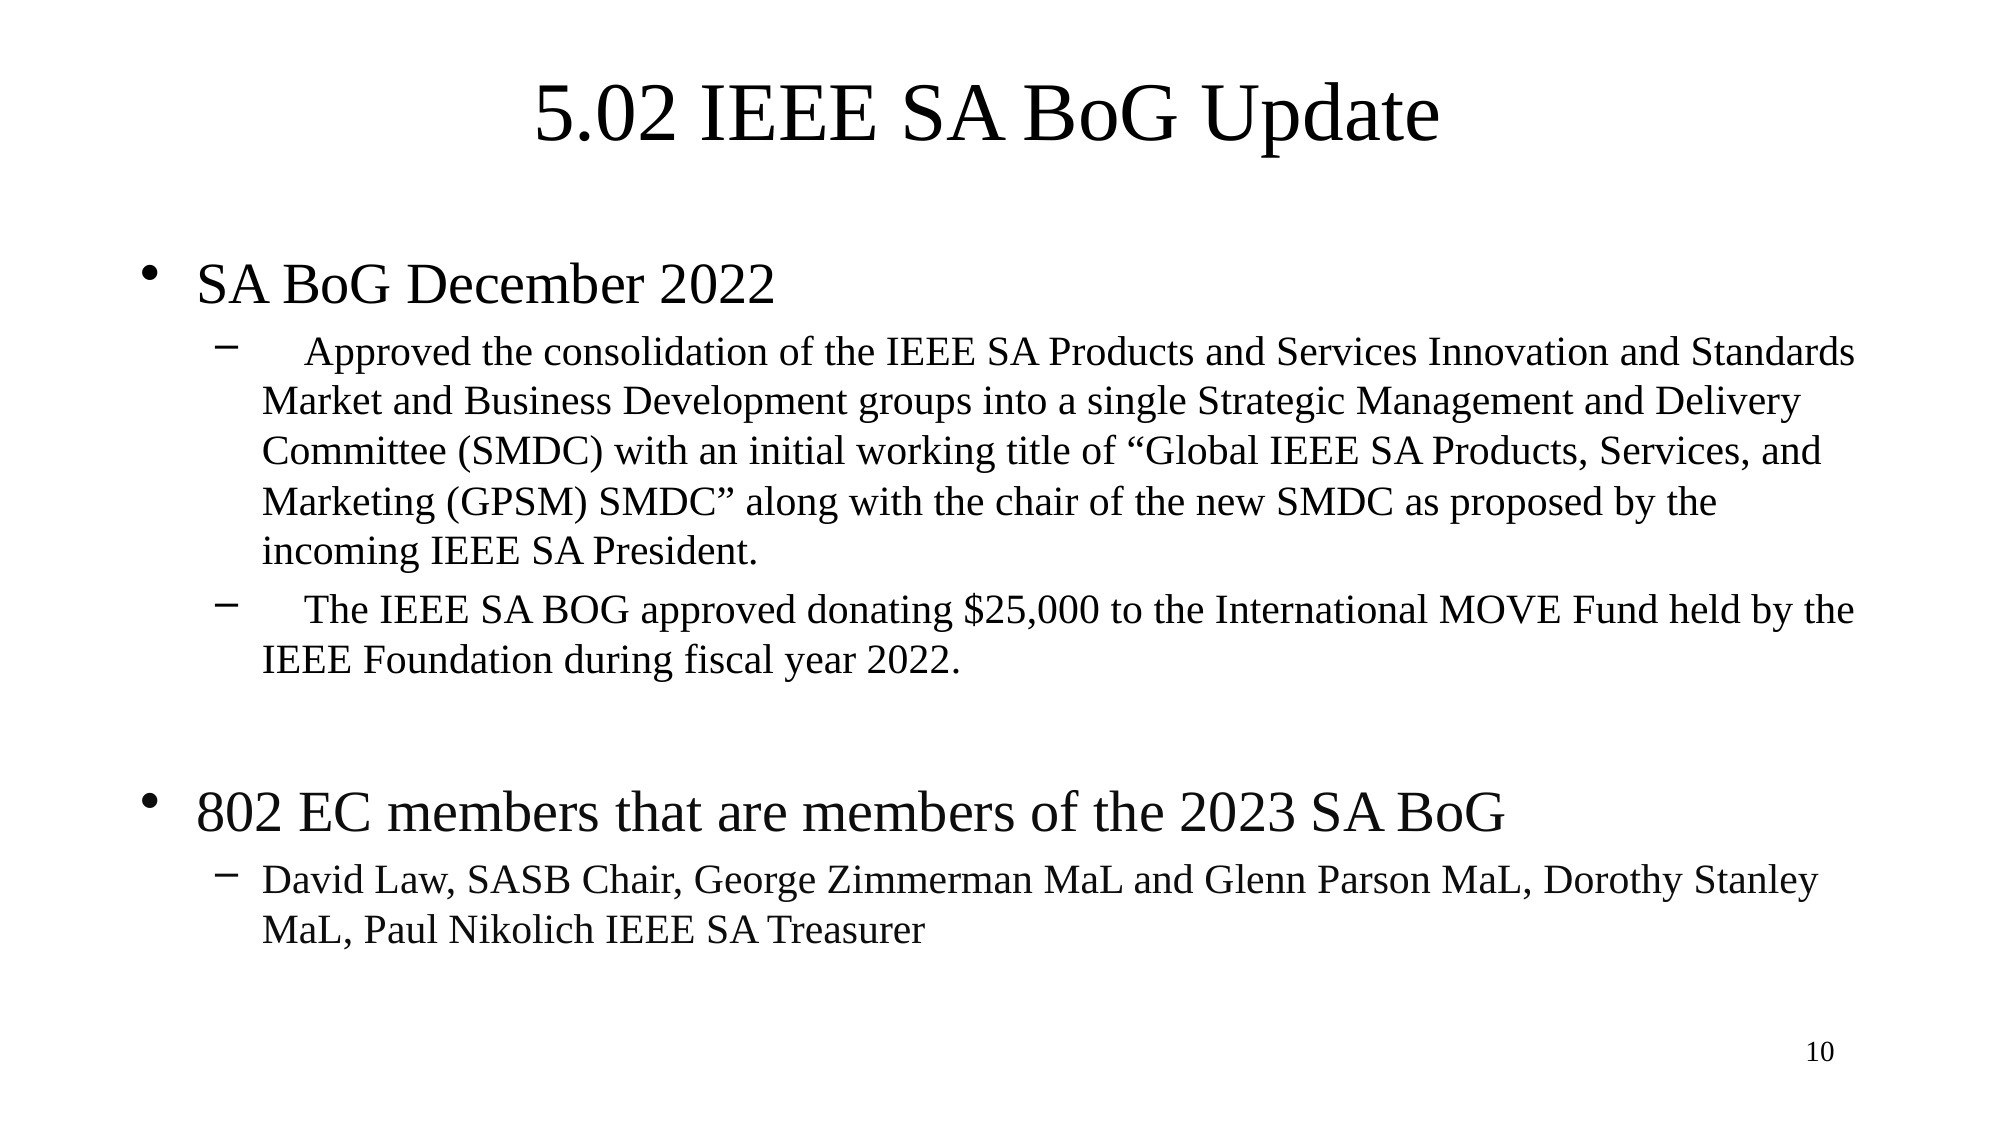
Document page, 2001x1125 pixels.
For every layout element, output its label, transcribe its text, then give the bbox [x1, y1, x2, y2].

slide_number 10 [1433, 1024, 1851, 1101]
text_box 5.02 IEEE SA BoG Update [349, 50, 1625, 238]
list SA BoG December 2022 Approved the consolidation of the IEEE SA Products and Services Innovation and Standards Market and Business Development groups into a single Strategic Management and Delivery Committee (SMDC) with an initial working title of “Global IEEE SA Products, Services, and Marketing (GPSM) SMDC” along with the chair of the new SMDC as proposed by the incoming IEEE SA President. The IEEE SA BOG approved donating $25,000 to the International MOVE Fund held by the IEEE Foundation during fiscal year 2022. 802 EC members that are members of the 2023 SA BoG David Law, SASB Chair, George Zimmerman MaL and Glenn Parson MaL, Dorothy Stanley MaL, Paul Nikolich IEEE SA Treasurer [124, 237, 1888, 913]
